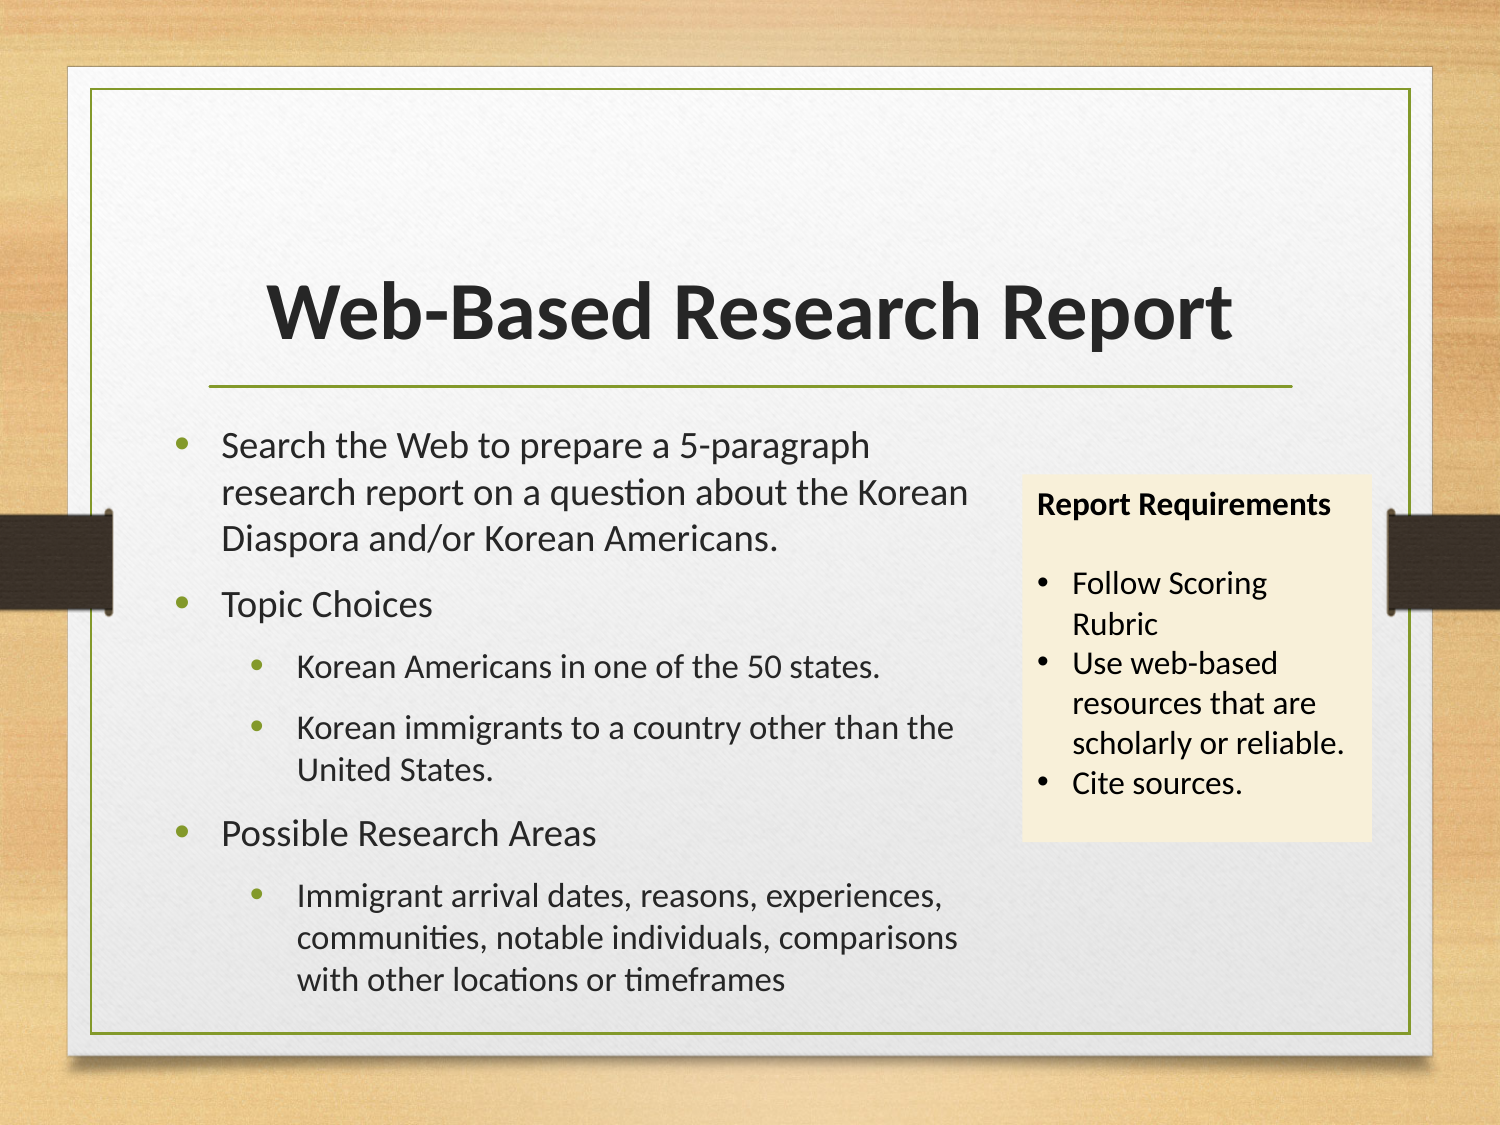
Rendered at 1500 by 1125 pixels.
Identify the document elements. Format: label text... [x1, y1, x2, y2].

picture [0, 0, 1500, 1125]
text_box Report Requirements Follow Scoring Rubric Use web-based resources that are scholarly or reliable. Cite sources. [1022, 474, 1372, 843]
list Search the Web to prepare a 5-paragraph research report on a question about the Korean Diaspora and/or Korean Americans. Topic Choices Korean Americans in one of the 50 states. Korean immigrants to a country other than the United States. Possible Research Areas Immigrant arrival dates, reasons, experiences, communities, notable individuals, comparisons with other locations or timeframes [159, 412, 1004, 1009]
title Web-Based Research Report [193, 150, 1309, 365]
